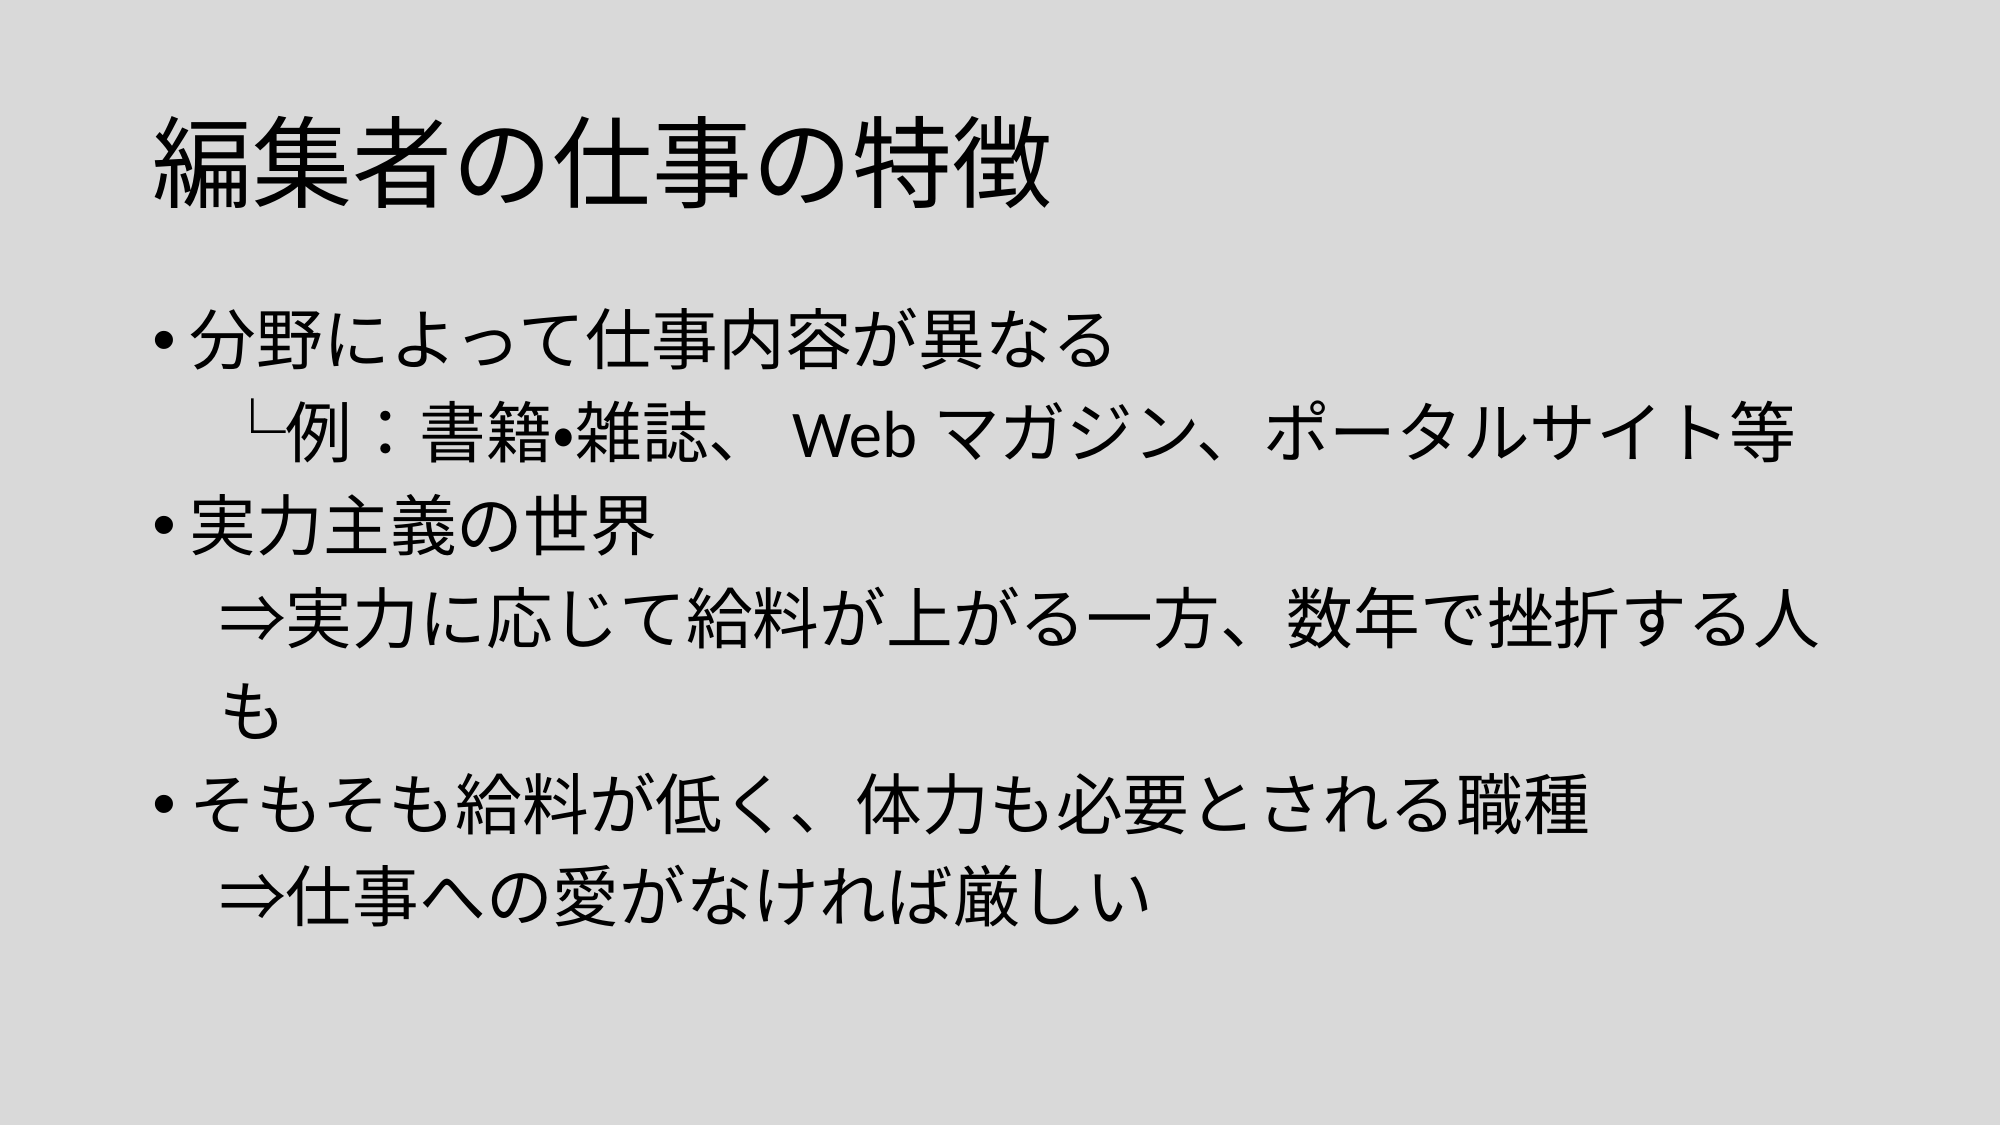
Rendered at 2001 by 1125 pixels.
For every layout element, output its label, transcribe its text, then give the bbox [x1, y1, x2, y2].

title 編集者の仕事の特徴 [137, 59, 1863, 278]
list 分野によって仕事内容が異なる └例：書籍・雑誌、Webマガジン、ポータルサイト等 実力主義の世界 ⇒実力に応じて給料が上がる一方、数年で挫折する人 も そもそも給料が低く、体力も必要とされる職種 ⇒仕事への愛がなければ厳しい [137, 299, 1863, 1014]
